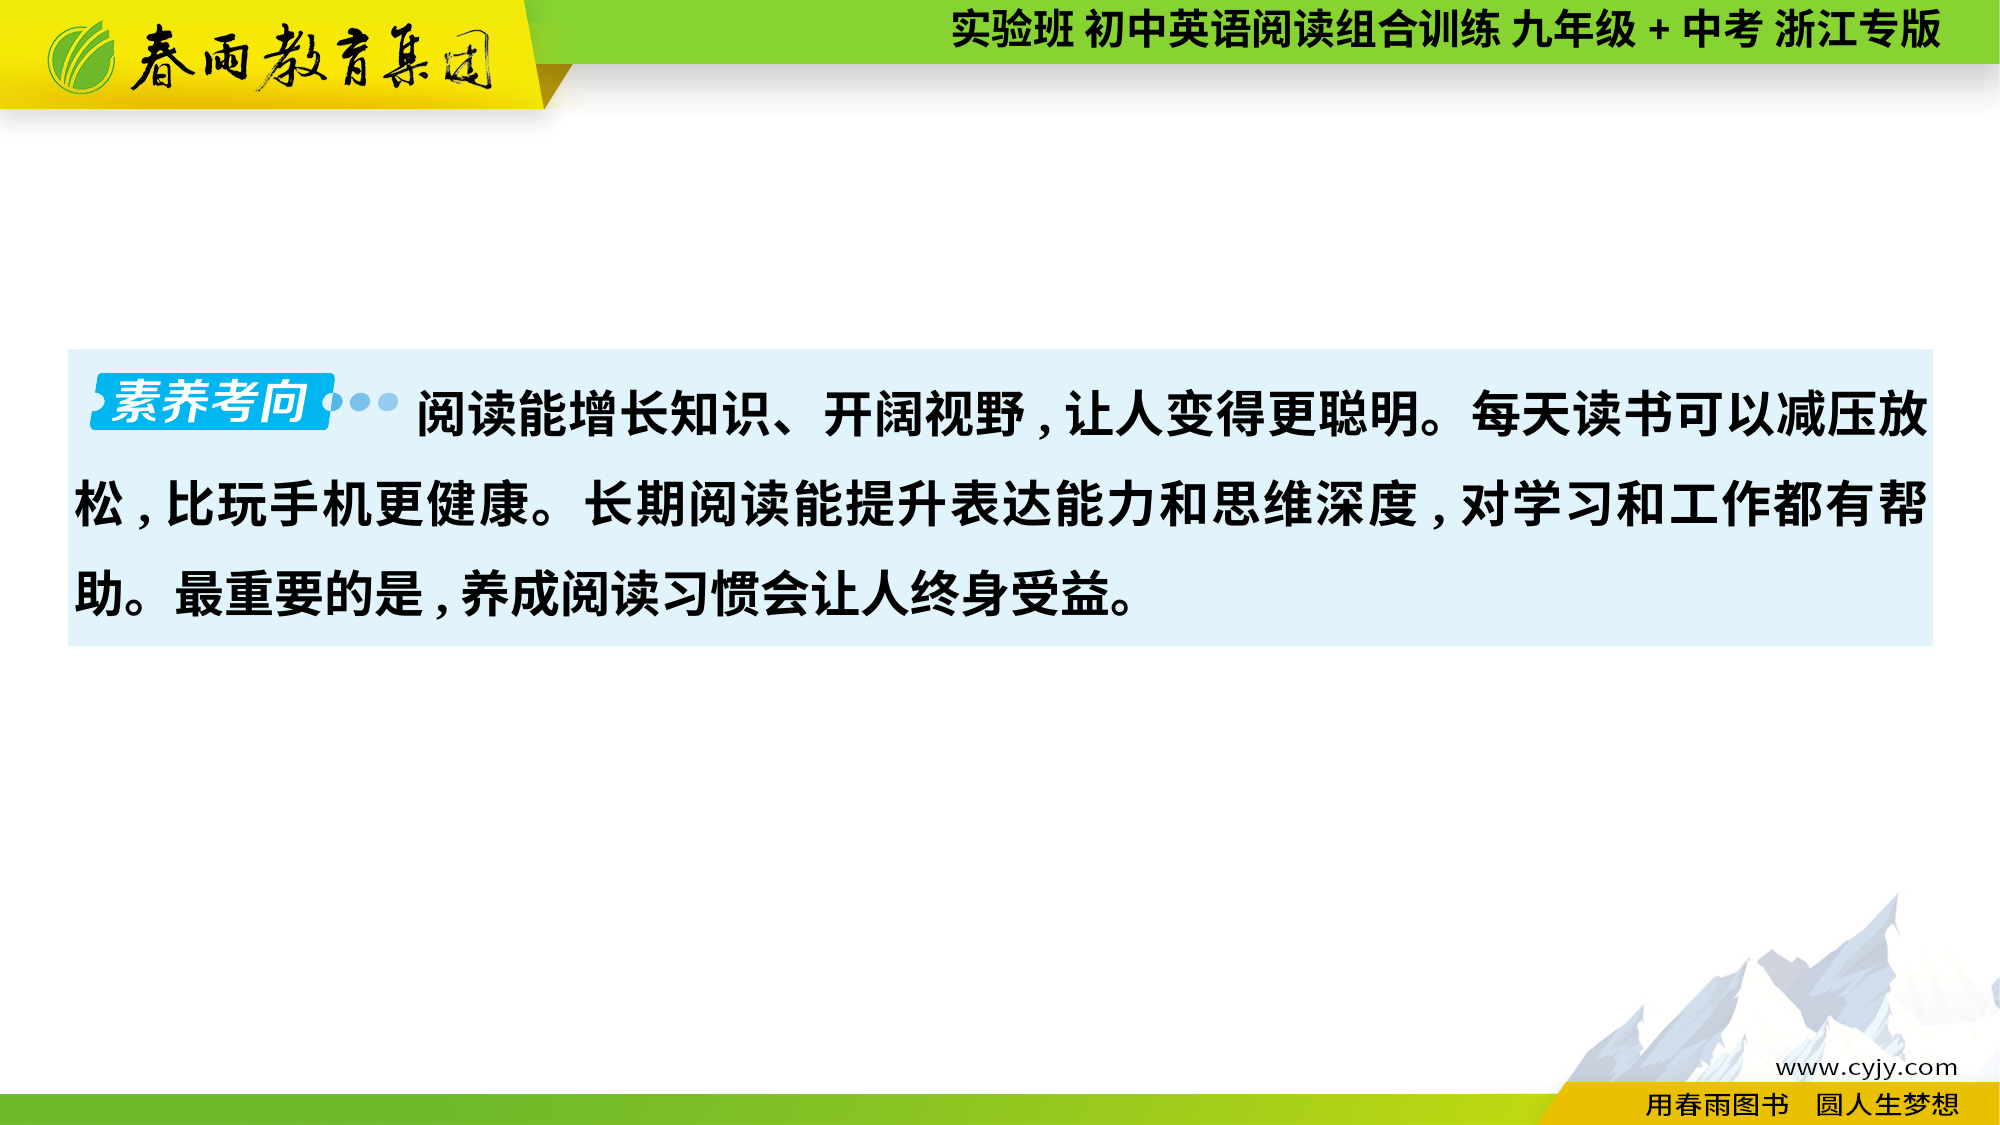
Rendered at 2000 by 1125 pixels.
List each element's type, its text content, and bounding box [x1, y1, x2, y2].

picture [0, 0, 2000, 1125]
list 阅读能增长知识、开阔视野,让人变得更聪明。每天读书可以减压放松,比玩手机更健康。长期阅读能提升表达能力和思维深度,对学习和工作都有帮助。最重要的是,养成阅读习惯会让人终身受益。 [59, 345, 1944, 634]
